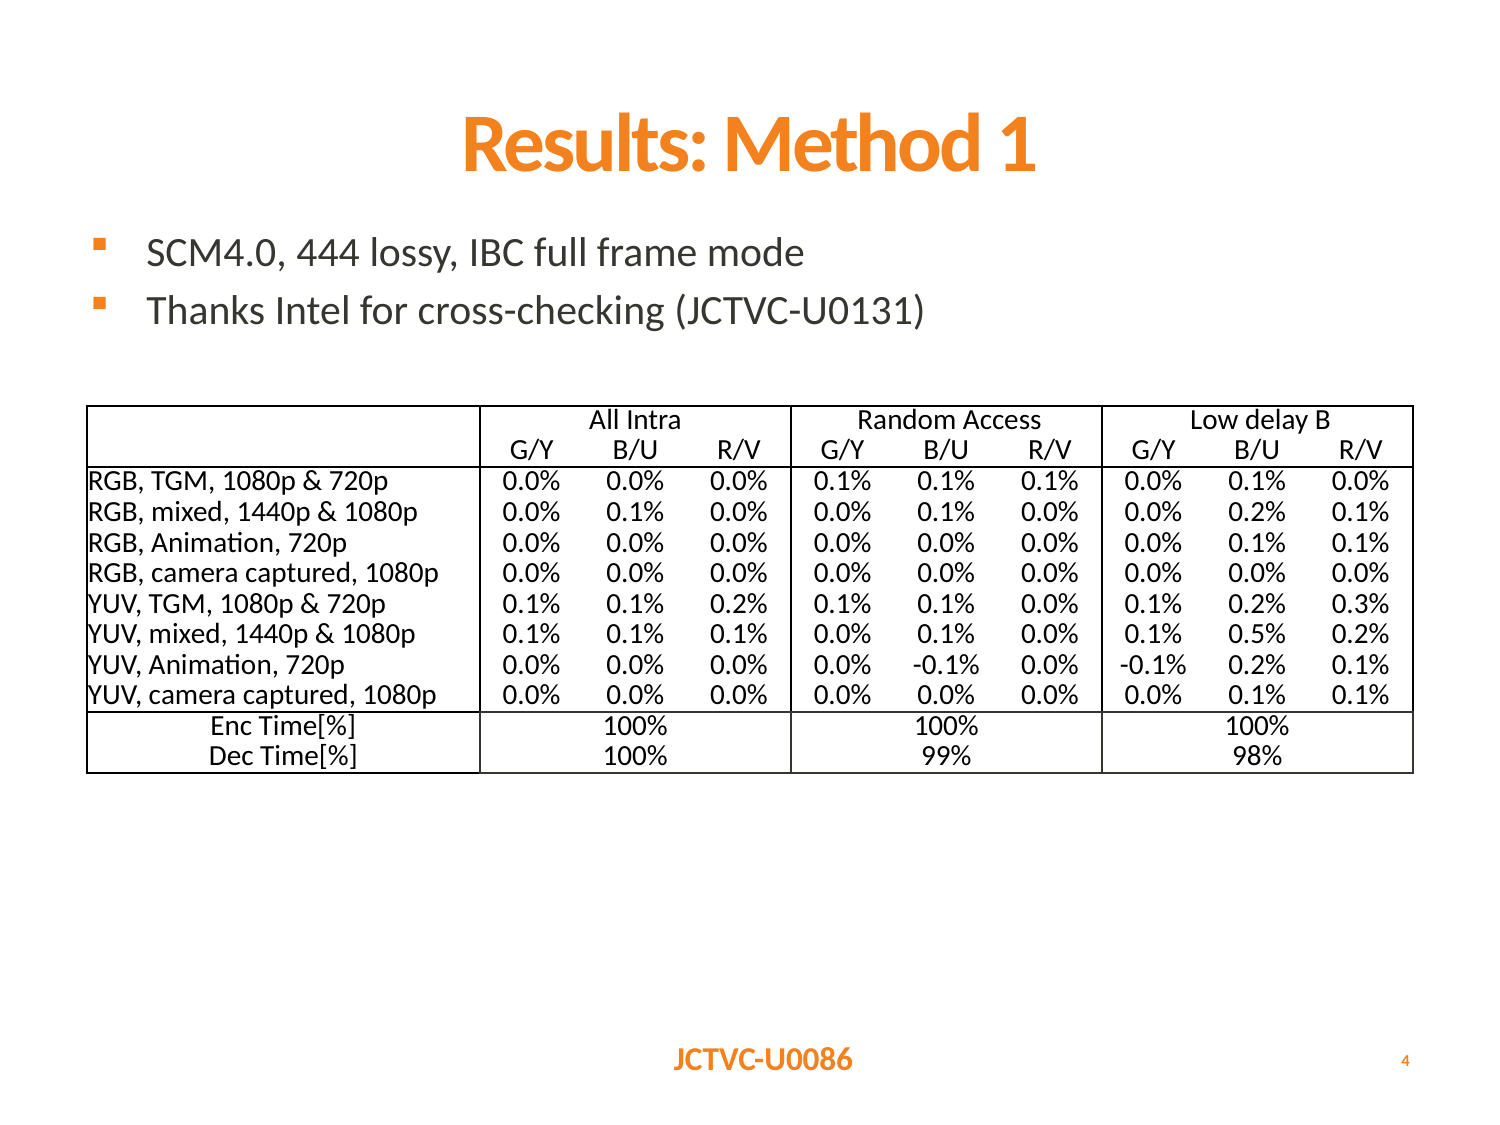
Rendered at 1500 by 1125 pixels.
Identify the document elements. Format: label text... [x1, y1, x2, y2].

table_header [481, 407, 584, 437]
table_cell 0.0% [481, 559, 584, 590]
table_cell 0.0% [792, 498, 895, 529]
table_cell 0.0% [792, 559, 895, 590]
table_cell 0.0% [481, 651, 584, 681]
table_cell 0.1% [481, 620, 584, 651]
table_cell 0.0% [584, 468, 687, 498]
table_cell 100% [481, 742, 790, 772]
table_cell 0.1% [1103, 620, 1205, 651]
table_cell 0.0% [584, 529, 687, 559]
table_header Random Access [792, 407, 1101, 437]
table_cell G/Y [792, 437, 895, 466]
table_cell 0.0% [1103, 468, 1205, 498]
table_cell Dec Time[%] [88, 742, 479, 772]
table_cell 0.0% [584, 651, 687, 681]
table_header All Intra [584, 407, 687, 437]
table_cell 0.0% [481, 681, 584, 711]
table_cell 100% [1103, 713, 1412, 742]
table_cell 0.0% [687, 529, 790, 559]
table_cell 0.0% [1103, 559, 1205, 590]
table_cell 0.0% [1309, 468, 1412, 498]
table_cell 0.0% [998, 498, 1101, 529]
table_cell 0.0% [584, 681, 687, 711]
table_cell 0.2% [1205, 498, 1309, 529]
table_cell 0.5% [1205, 620, 1309, 651]
table_header [687, 407, 790, 437]
table_cell 0.1% [584, 498, 687, 529]
table_cell 0.1% [1309, 651, 1412, 681]
table_cell 0.0% [481, 498, 584, 529]
table_cell 0.1% [1205, 529, 1309, 559]
table_cell 0.2% [1309, 620, 1412, 651]
table_cell 0.0% [687, 681, 790, 711]
table_cell 0.1% [895, 620, 998, 651]
table_cell YUV, camera captured, 1080p [88, 681, 479, 711]
table_cell 0.1% [895, 498, 998, 529]
table_cell 0.0% [895, 559, 998, 590]
table_cell 0.0% [687, 651, 790, 681]
table_cell 0.0% [1103, 498, 1205, 529]
table_cell 0.3% [1309, 590, 1412, 620]
table_cell 0.1% [584, 590, 687, 620]
table_cell YUV, Animation, 720p [88, 651, 479, 681]
table_cell YUV, mixed, 1440p & 1080p [88, 620, 479, 651]
table_cell 0.0% [998, 620, 1101, 651]
table_cell R/V [998, 437, 1101, 466]
table_cell 100% [481, 713, 790, 742]
table_cell RGB, mixed, 1440p & 1080p [88, 498, 479, 529]
table_cell 0.1% [895, 590, 998, 620]
table_cell 0.0% [792, 651, 895, 681]
table_cell 0.0% [481, 529, 584, 559]
table_cell 99% [792, 742, 1101, 772]
table_cell RGB, Animation, 720p [88, 529, 479, 559]
table_cell 0.1% [687, 620, 790, 651]
table_cell 0.0% [895, 681, 998, 711]
table_cell 0.2% [687, 590, 790, 620]
table_cell 0.0% [687, 468, 790, 498]
table_cell 0.0% [1205, 559, 1309, 590]
table_cell 0.1% [1309, 529, 1412, 559]
list SCM4.0, 444 lossy, IBC full frame mode Thanks Intel for cross-checking (JCTVC-U0131) [75, 217, 1425, 990]
table_cell B/U [1205, 437, 1309, 466]
table_cell -0.1% [895, 651, 998, 681]
table_cell G/Y [1103, 437, 1205, 466]
table_cell 0.0% [1103, 529, 1205, 559]
table_cell -0.1% [1103, 651, 1205, 681]
table_cell 0.2% [1205, 590, 1309, 620]
table_cell B/U [584, 437, 687, 466]
table_cell 0.0% [998, 559, 1101, 590]
table_cell 0.0% [998, 529, 1101, 559]
table_cell R/V [1309, 437, 1412, 466]
table_cell 0.0% [687, 559, 790, 590]
table_cell 0.1% [792, 590, 895, 620]
table_header [88, 407, 479, 437]
slide_number 4 [1251, 1029, 1425, 1090]
table_header Low delay B [1103, 407, 1412, 437]
table_cell 0.0% [481, 468, 584, 498]
table_cell Enc Time[%] [88, 713, 479, 742]
table_cell 0.0% [998, 651, 1101, 681]
table_cell 0.0% [584, 559, 687, 590]
table_cell 0.0% [1103, 681, 1205, 711]
table_cell [88, 437, 479, 466]
table_cell 98% [1103, 742, 1412, 772]
table_cell 0.1% [1309, 681, 1412, 711]
table_cell 0.0% [792, 681, 895, 711]
table_cell 0.0% [792, 620, 895, 651]
table_cell 0.1% [1205, 681, 1309, 711]
table_cell 0.1% [1103, 590, 1205, 620]
table_cell B/U [895, 437, 998, 466]
table_cell YUV, TGM, 1080p & 720p [88, 590, 479, 620]
table_cell 0.0% [1309, 559, 1412, 590]
table_cell 0.0% [998, 681, 1101, 711]
table_cell 0.0% [687, 498, 790, 529]
title Results: Method 1 [75, 99, 1425, 217]
table_cell 0.0% [792, 529, 895, 559]
table_cell 100% [792, 713, 1101, 742]
table_cell 0.0% [998, 590, 1101, 620]
table_cell RGB, TGM, 1080p & 720p [88, 468, 479, 498]
table_cell RGB, camera captured, 1080p [88, 559, 479, 590]
table_cell 0.0% [895, 529, 998, 559]
table_cell 0.1% [481, 590, 584, 620]
table_cell 0.1% [1205, 468, 1309, 498]
table_cell R/V [687, 437, 790, 466]
table_cell 0.1% [792, 468, 895, 498]
table_cell 0.1% [998, 468, 1101, 498]
table_cell 0.1% [1309, 498, 1412, 529]
table_cell 0.1% [895, 468, 998, 498]
table_cell 0.1% [584, 620, 687, 651]
table_cell G/Y [481, 437, 584, 466]
table_cell 0.2% [1205, 651, 1309, 681]
